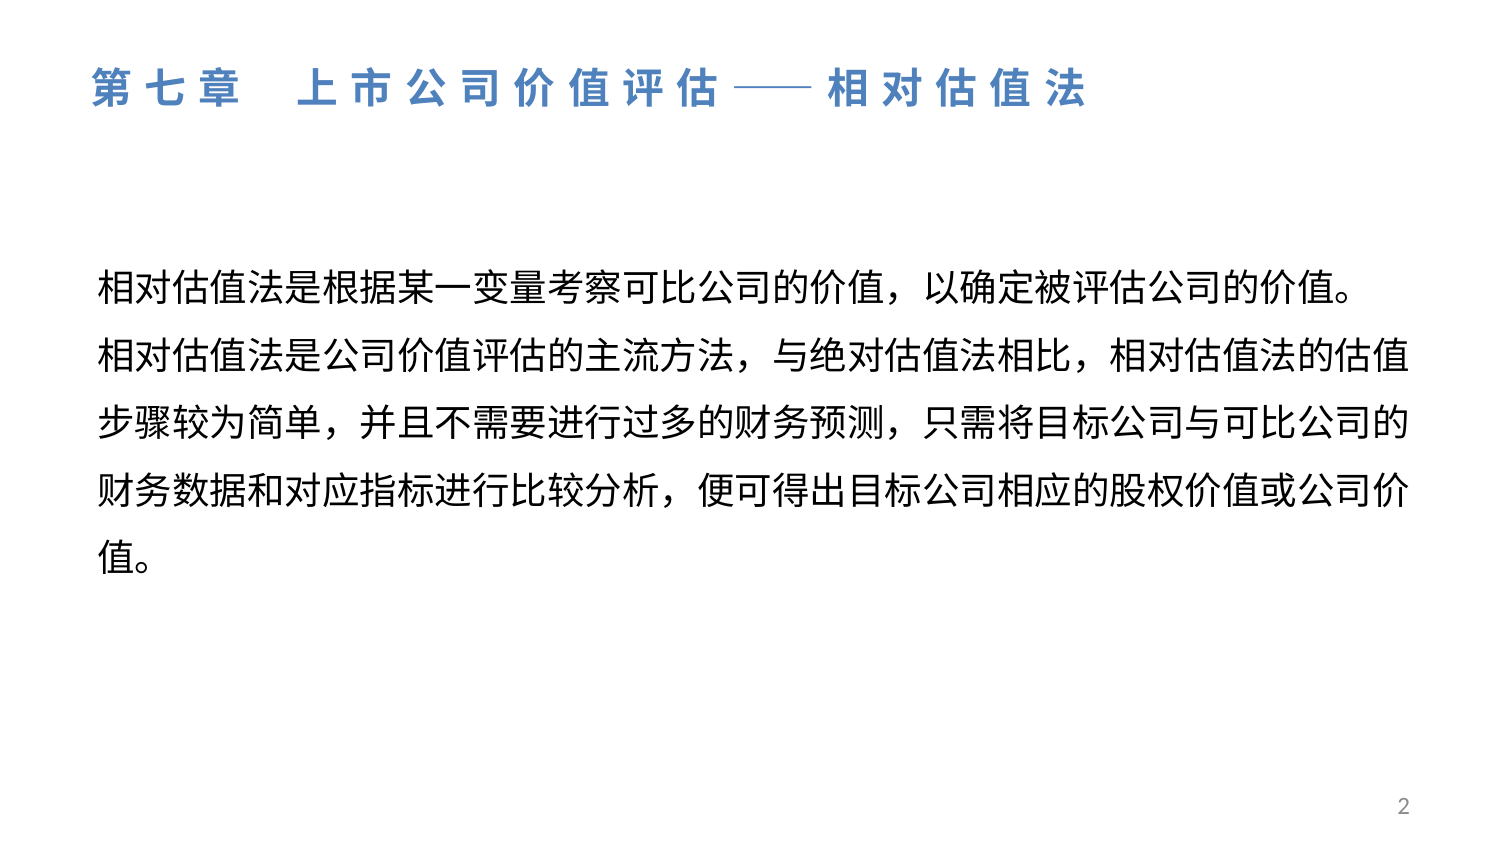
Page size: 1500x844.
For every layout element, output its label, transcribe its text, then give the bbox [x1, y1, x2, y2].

title 第七章 上市公司价值评估——相对估值法 [75, 33, 1149, 141]
slide_number 2 [1074, 782, 1425, 827]
list 相对估值法是根据某一变量考察可比公司的价值，以确定被评估公司的价值。 相对估值法是公司价值评估的主流方法，与绝对估值法相比，相对估值法的估值步骤较为简单，并且不需要进行过多的财务预测，只需将目标公司与可比公司的财务数据和对应指标进行比较分析，便可得出目标公司相应的股权价值或公司价值。 [82, 234, 1432, 636]
